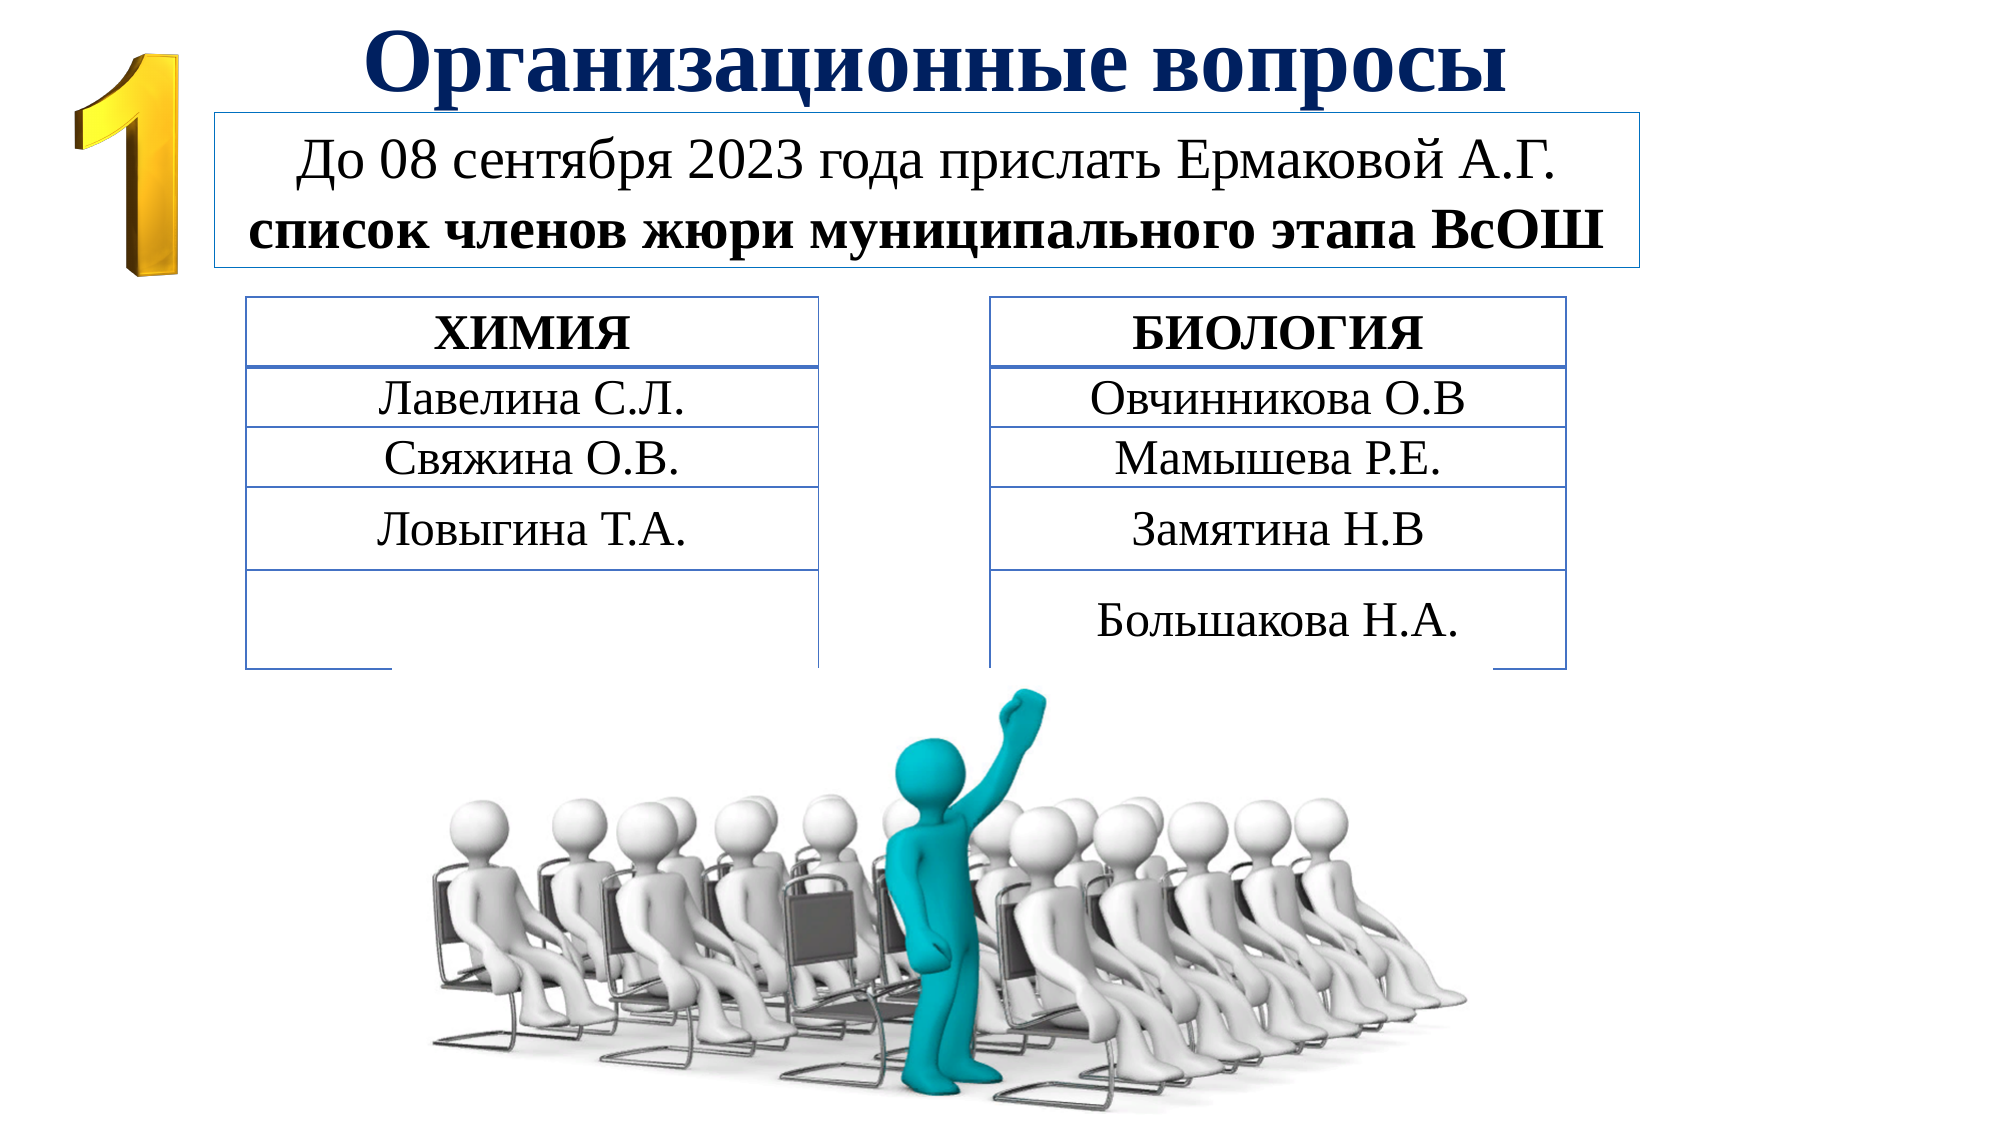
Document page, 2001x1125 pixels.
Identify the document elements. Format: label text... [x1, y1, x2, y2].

table_cell Свяжина О.В. [247, 428, 818, 486]
table_header ХИМИЯ [247, 298, 818, 365]
table_cell Ловыгина Т.А. [247, 488, 818, 569]
text_box До 08 сентября 2023 года прислать Ермаковой А.Г. список членов жюри муниципального этапа ВсОШ [214, 112, 1640, 268]
title Организационные вопросы [347, 0, 2000, 171]
table_cell Большакова Н.А. [991, 571, 1565, 668]
table_cell Мамышева Р.Е. [991, 428, 1565, 486]
table_cell Замятина Н.В [991, 488, 1565, 569]
table_cell Овчинникова О.В [991, 369, 1565, 426]
table_cell Лавелина С.Л. [247, 369, 818, 426]
picture [391, 668, 1493, 1120]
table_header БИОЛОГИЯ [991, 298, 1565, 365]
picture [64, 45, 191, 292]
table_cell [247, 571, 818, 668]
